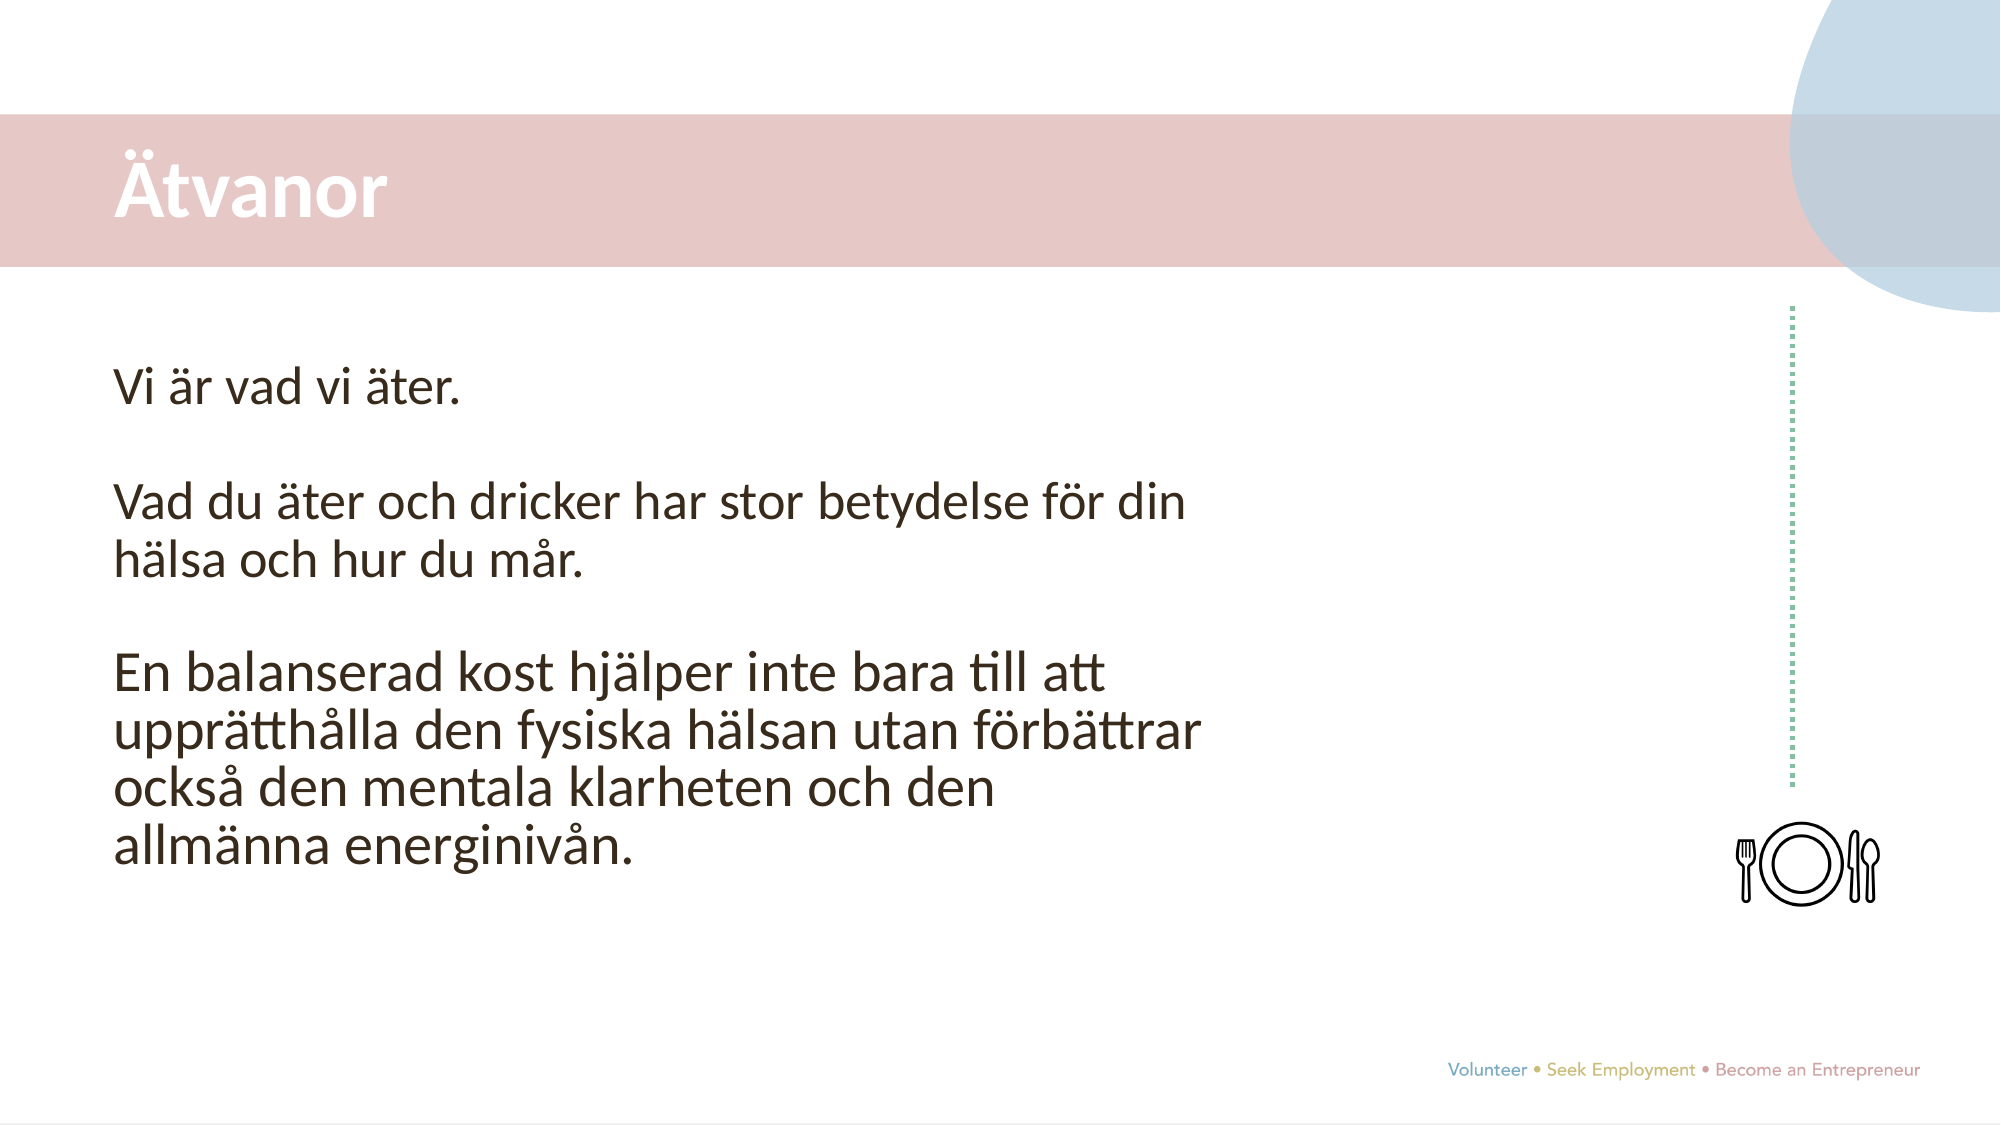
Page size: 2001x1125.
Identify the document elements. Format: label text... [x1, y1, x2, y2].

text_box Ätvanor [99, 147, 1312, 290]
text_box [1789, 0, 2000, 313]
text_box Vi är vad vi äter. Vad du äter och dricker har stor betydelse för din hälsa och hur du mår. En balanserad kost hjälper inte bara till att upprätthålla den fysiska hälsan utan förbättrar också den mentala klarheten och den allmänna energinivån. [98, 350, 1230, 975]
text_box [0, 113, 1846, 268]
picture [1732, 790, 1883, 941]
picture [1418, 1046, 1971, 1103]
